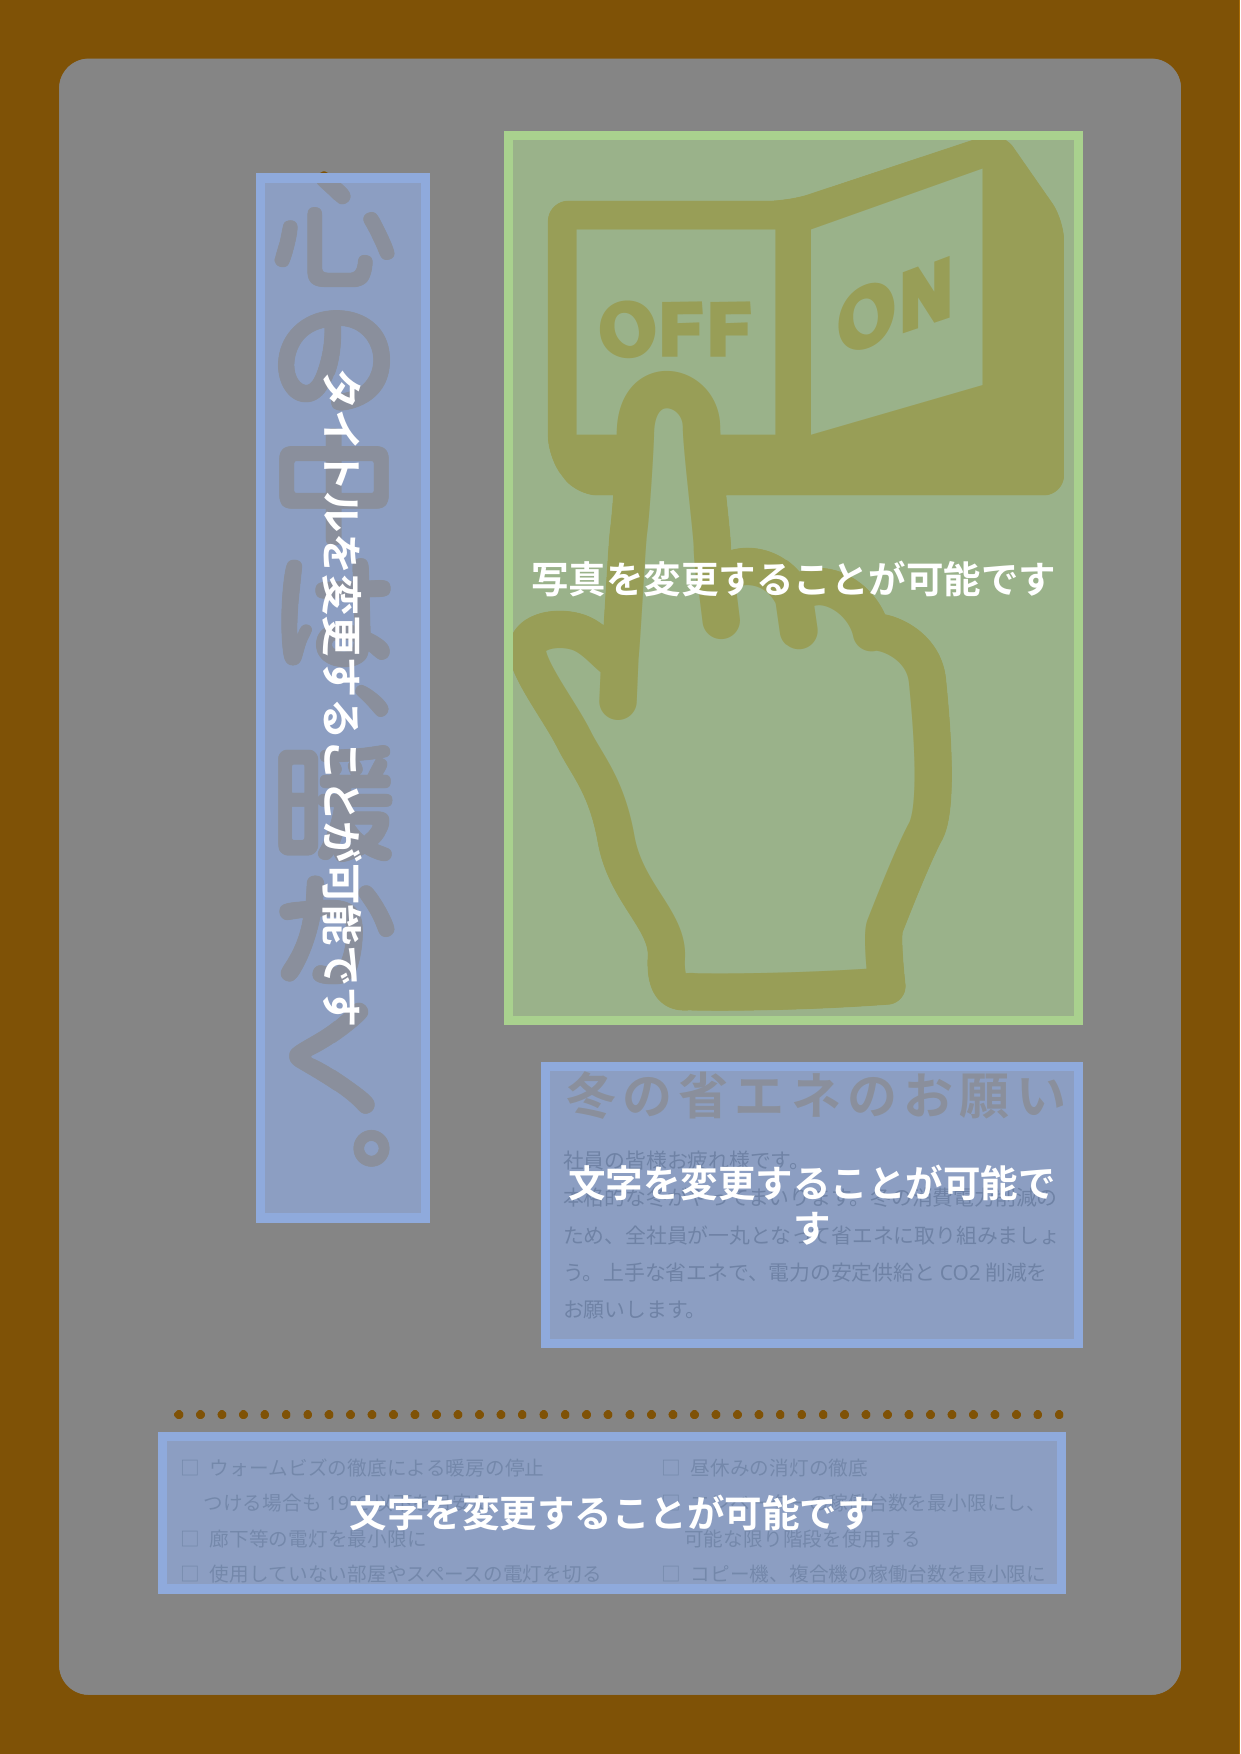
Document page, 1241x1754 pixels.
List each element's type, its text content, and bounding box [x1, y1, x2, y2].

picture [508, 135, 1064, 1012]
text_box タイトルを変更することが可能です [259, 177, 426, 1219]
picture [274, 171, 395, 1167]
text_box 写真を変更することが可能です [507, 135, 1080, 1022]
text_box 文字を変更することが可能です [544, 1066, 1080, 1345]
picture [174, 1409, 1066, 1419]
text_box 文字を変更することが可能です [162, 1436, 1063, 1590]
text_box [0, 0, 1241, 1754]
